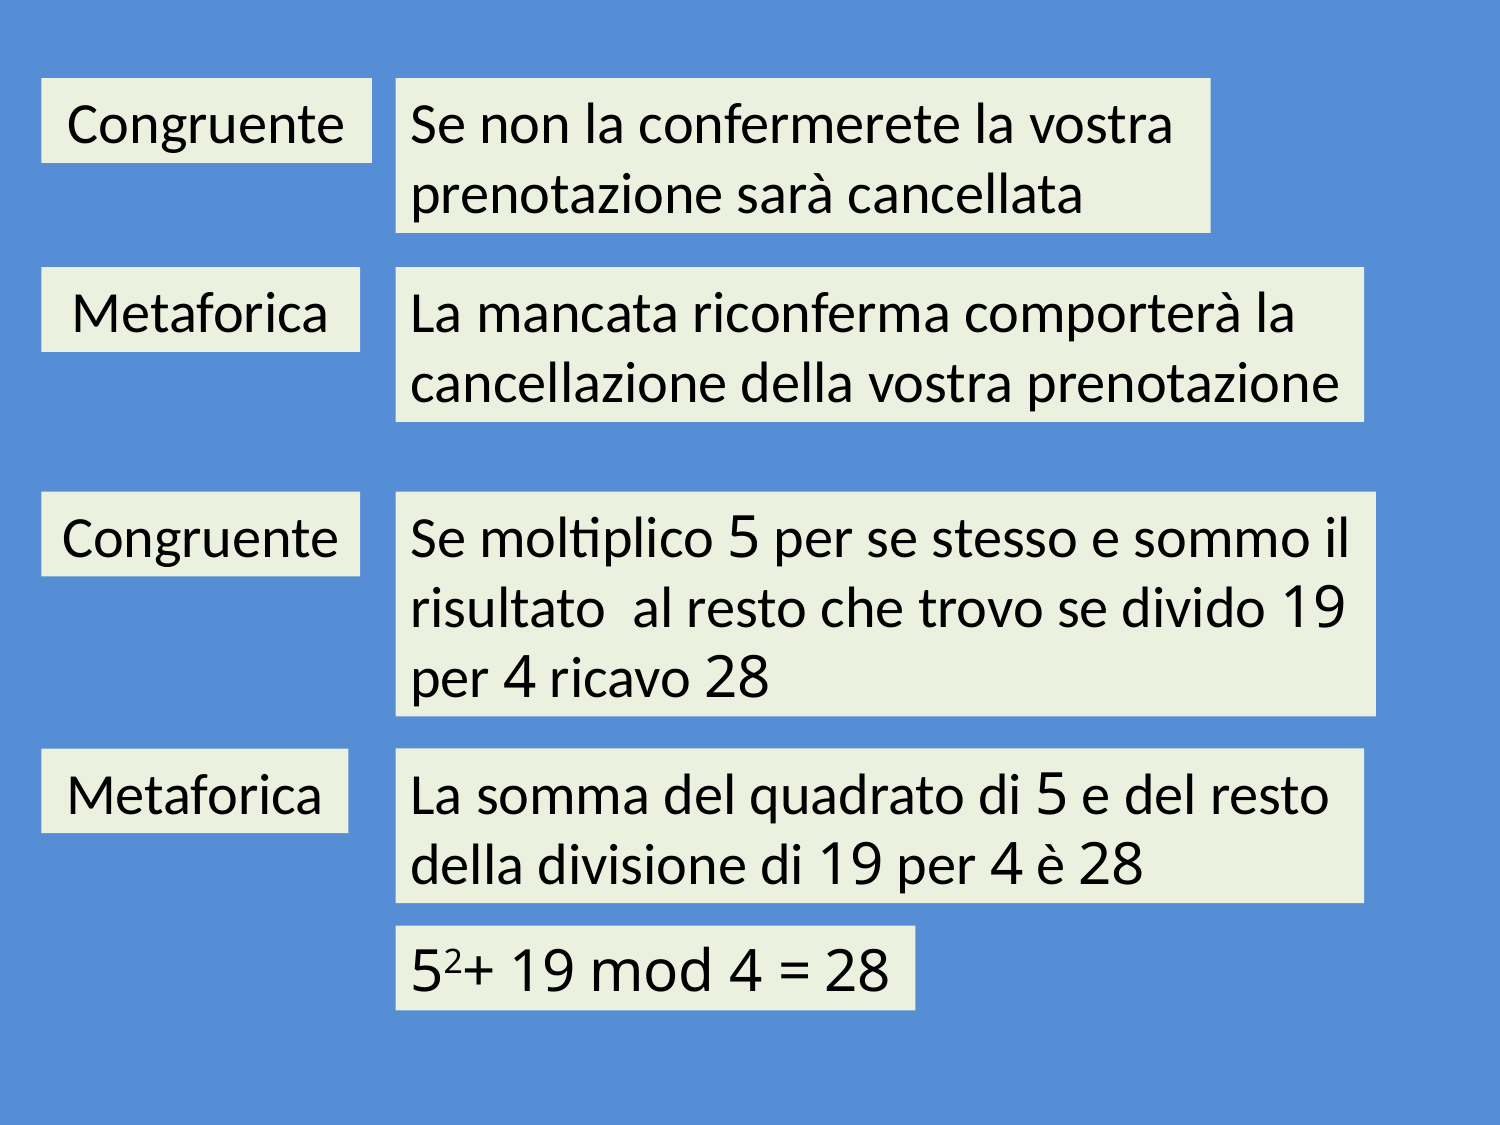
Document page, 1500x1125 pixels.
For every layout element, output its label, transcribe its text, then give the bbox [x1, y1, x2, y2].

text_box Se non la confermerete la vostra prenotazione sarà cancellata [395, 78, 1211, 233]
text_box La somma del quadrato di 5 e del resto della divisione di 19 per 4 è 28 [395, 748, 1365, 904]
text_box Congruente [41, 491, 361, 577]
text_box Metaforica [41, 267, 361, 352]
text_box Congruente [41, 78, 372, 163]
text_box Metaforica [41, 748, 349, 834]
text_box La mancata riconferma comporterà la cancellazione della vostra prenotazione [395, 267, 1365, 422]
text_box 52+ 19 mod 4 = 28 [395, 925, 916, 1011]
text_box Se moltiplico 5 per se stesso e sommo il risultato al resto che trovo se divido 19 per 4 ricavo 28 [395, 491, 1376, 717]
